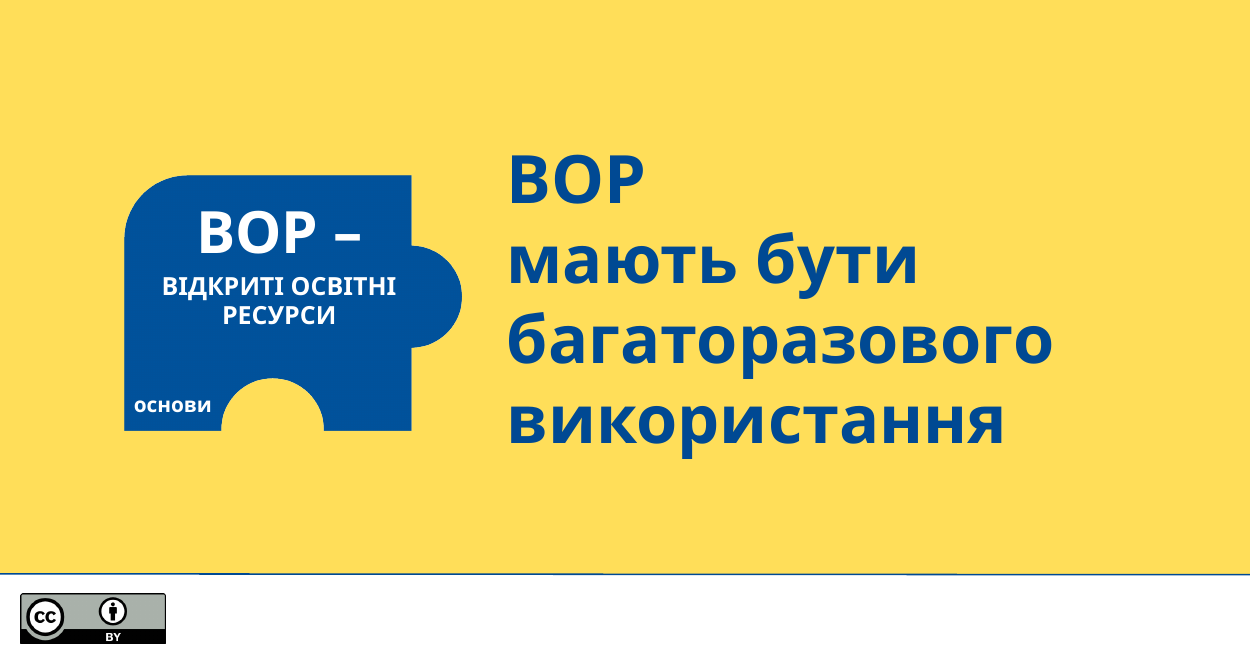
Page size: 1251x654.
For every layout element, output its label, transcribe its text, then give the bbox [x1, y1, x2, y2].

picture [20, 592, 166, 645]
text_box [0, 582, 1250, 654]
text_box BOP мають бути багаторазового використання [494, 124, 1151, 469]
text_box BOP – ВІДКРИТІ ОСВІТНІ РЕСУРСИ основи [109, 154, 450, 506]
picture [124, 174, 462, 432]
